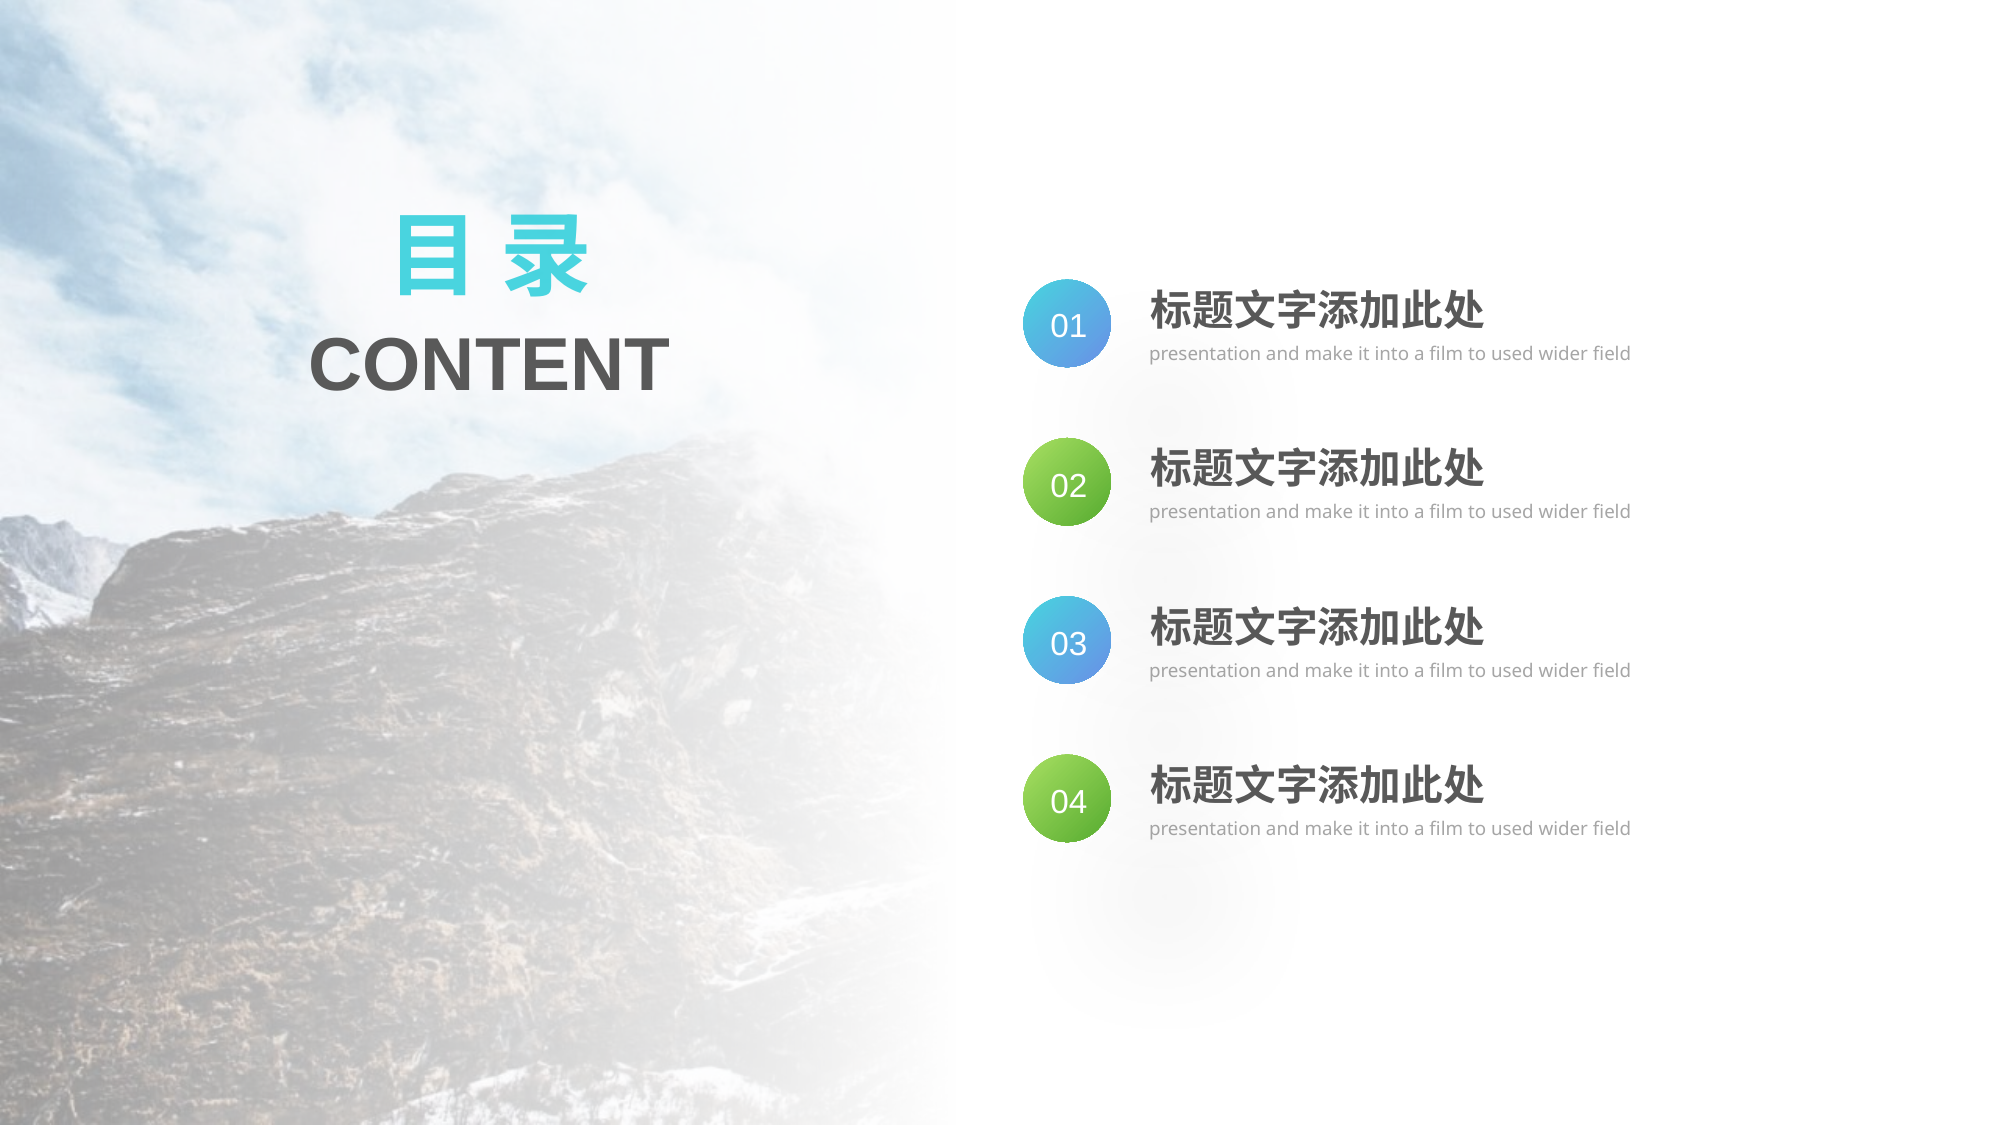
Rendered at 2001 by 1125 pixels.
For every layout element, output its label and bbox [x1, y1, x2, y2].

text_box [1023, 434, 1769, 529]
text_box [0, 0, 2000, 1125]
text_box [1023, 751, 1769, 846]
text_box [1023, 593, 1769, 687]
text_box [1023, 276, 1769, 371]
